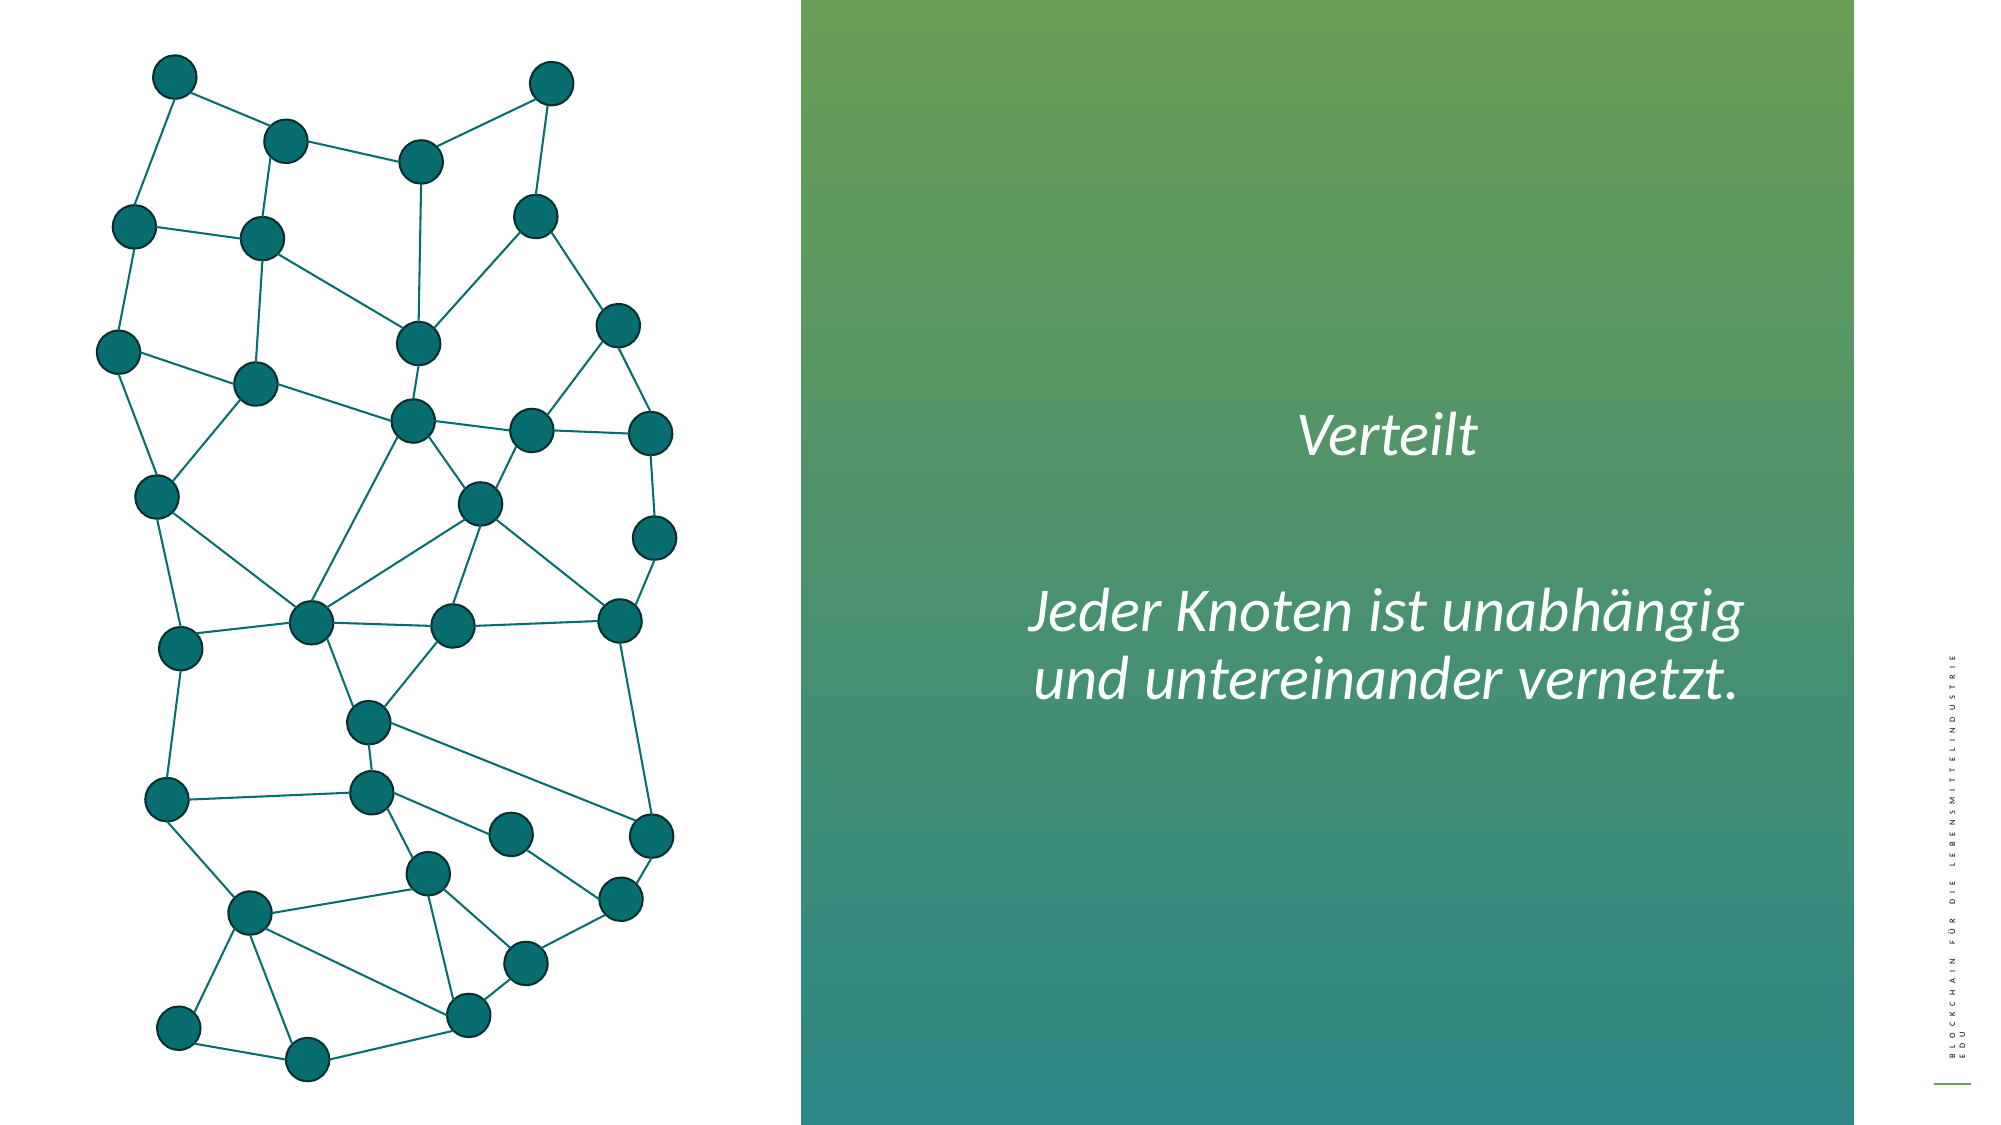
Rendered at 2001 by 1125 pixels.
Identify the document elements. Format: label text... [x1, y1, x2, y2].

list Verteilt Jeder Knoten ist unabhängig und untereinander vernetzt. [999, 97, 1775, 1017]
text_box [96, 55, 677, 1082]
